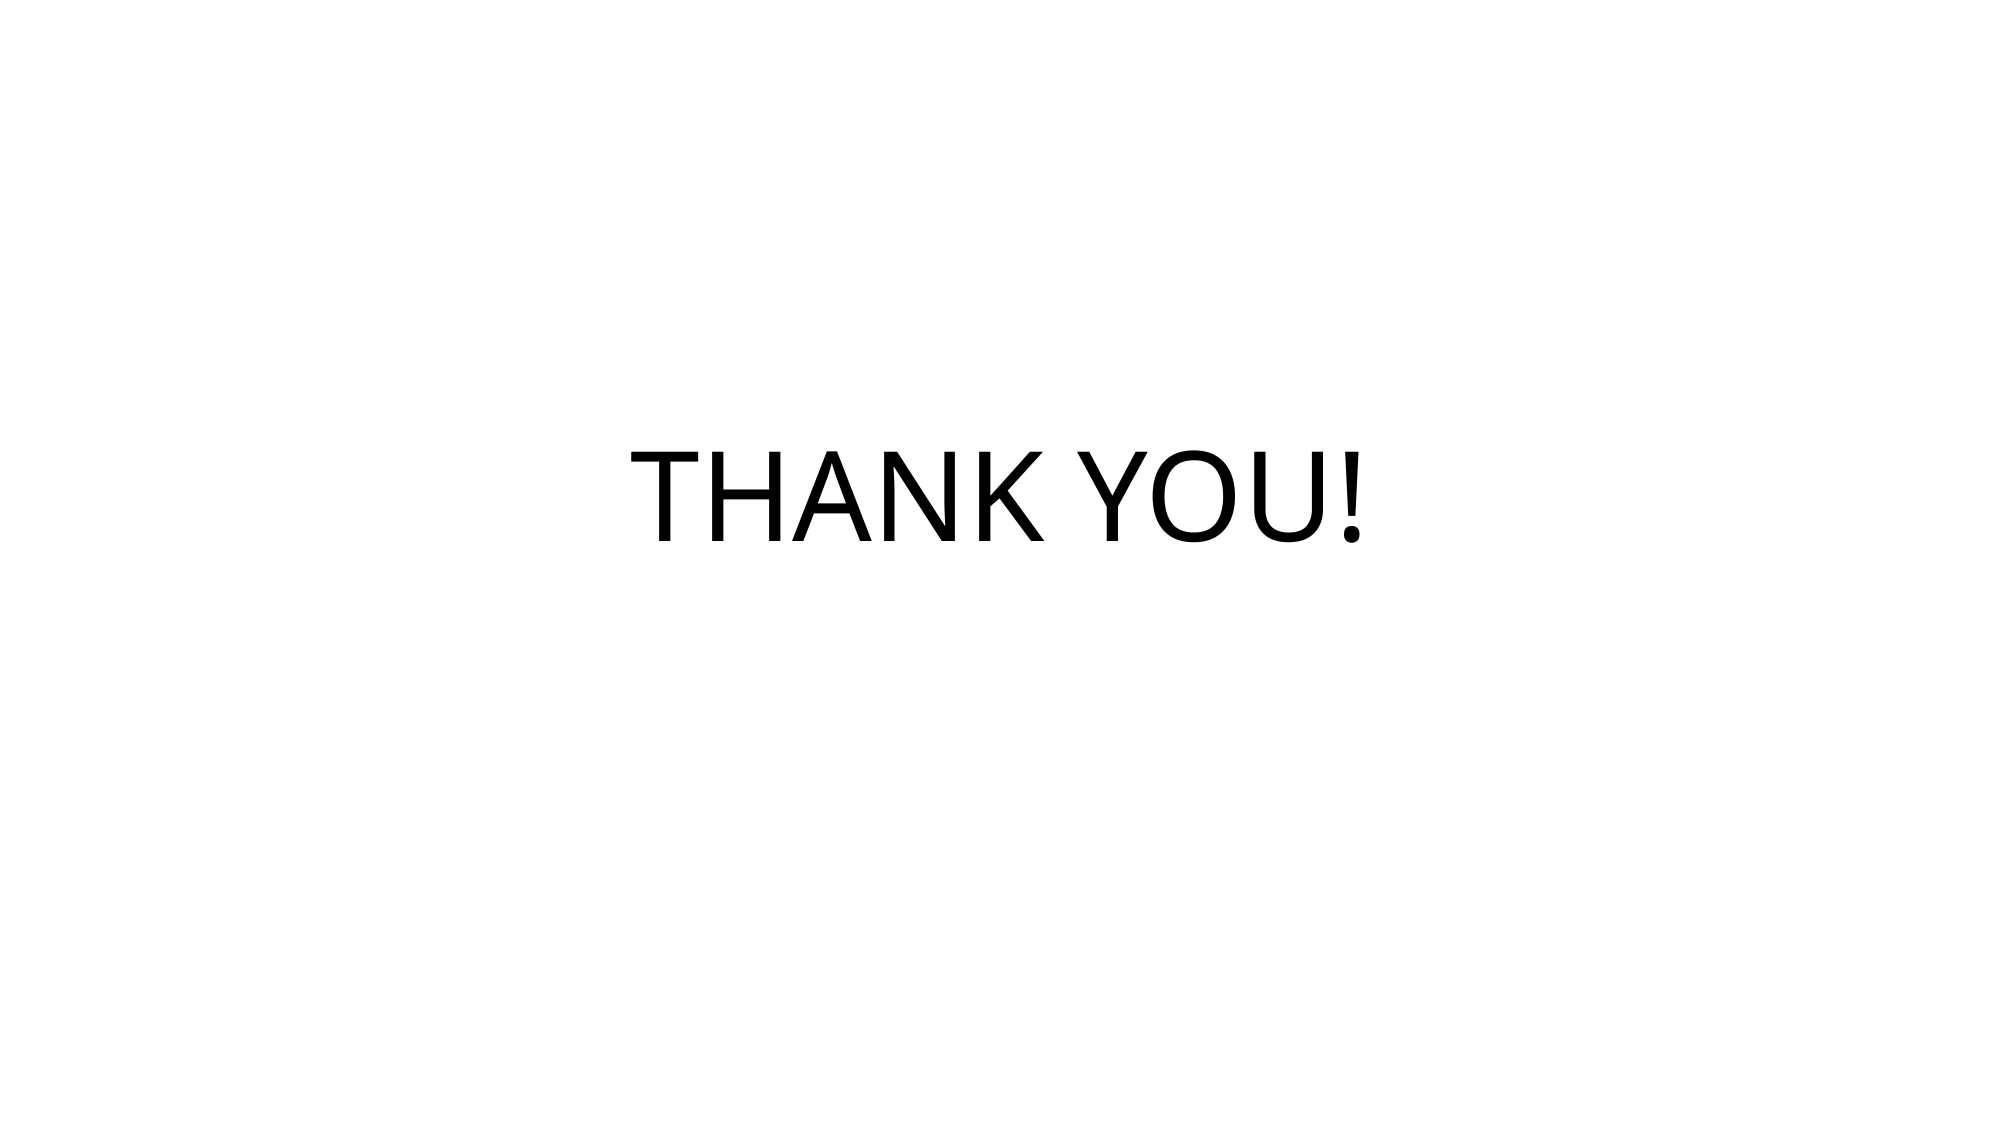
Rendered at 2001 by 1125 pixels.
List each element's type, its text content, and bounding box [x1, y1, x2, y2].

title THANK YOU! [249, 184, 1750, 576]
